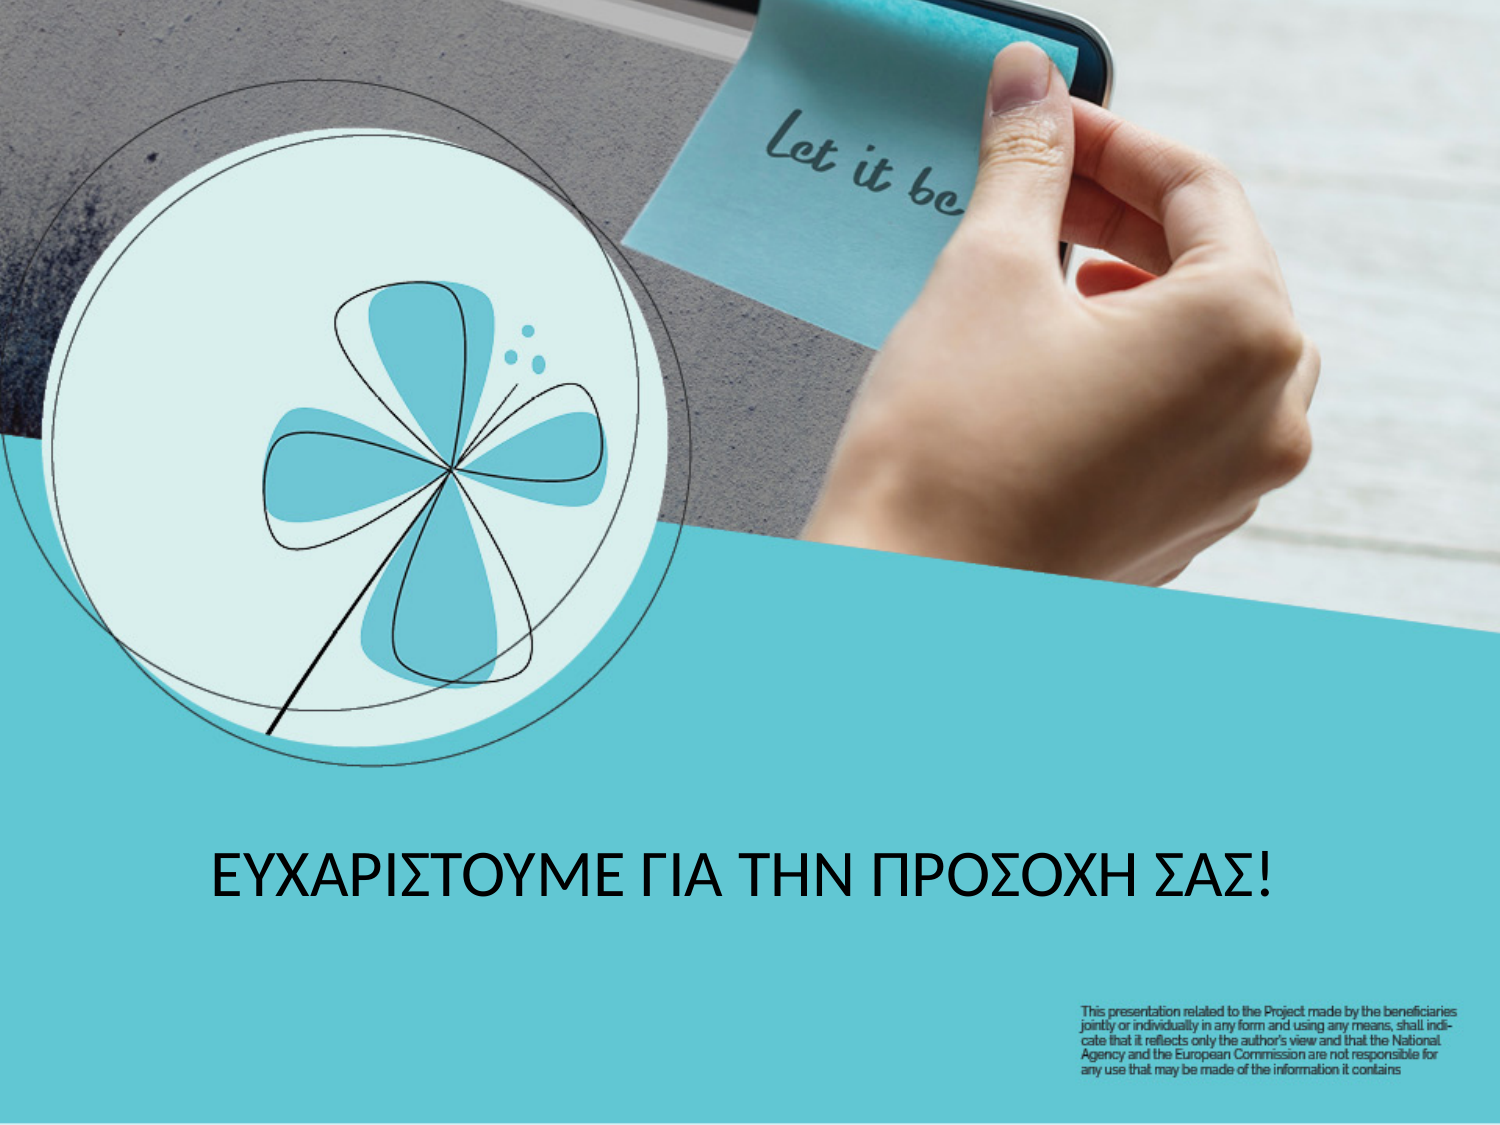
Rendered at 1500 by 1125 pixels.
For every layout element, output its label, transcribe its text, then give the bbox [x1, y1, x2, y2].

picture [0, 0, 1500, 1125]
text_box ΕΥΧΑΡΙΣΤΟΥΜΕ ΓΙΑ ΤΗΝ ΠΡΟΣΟΧΗ ΣΑΣ! [195, 822, 1319, 918]
